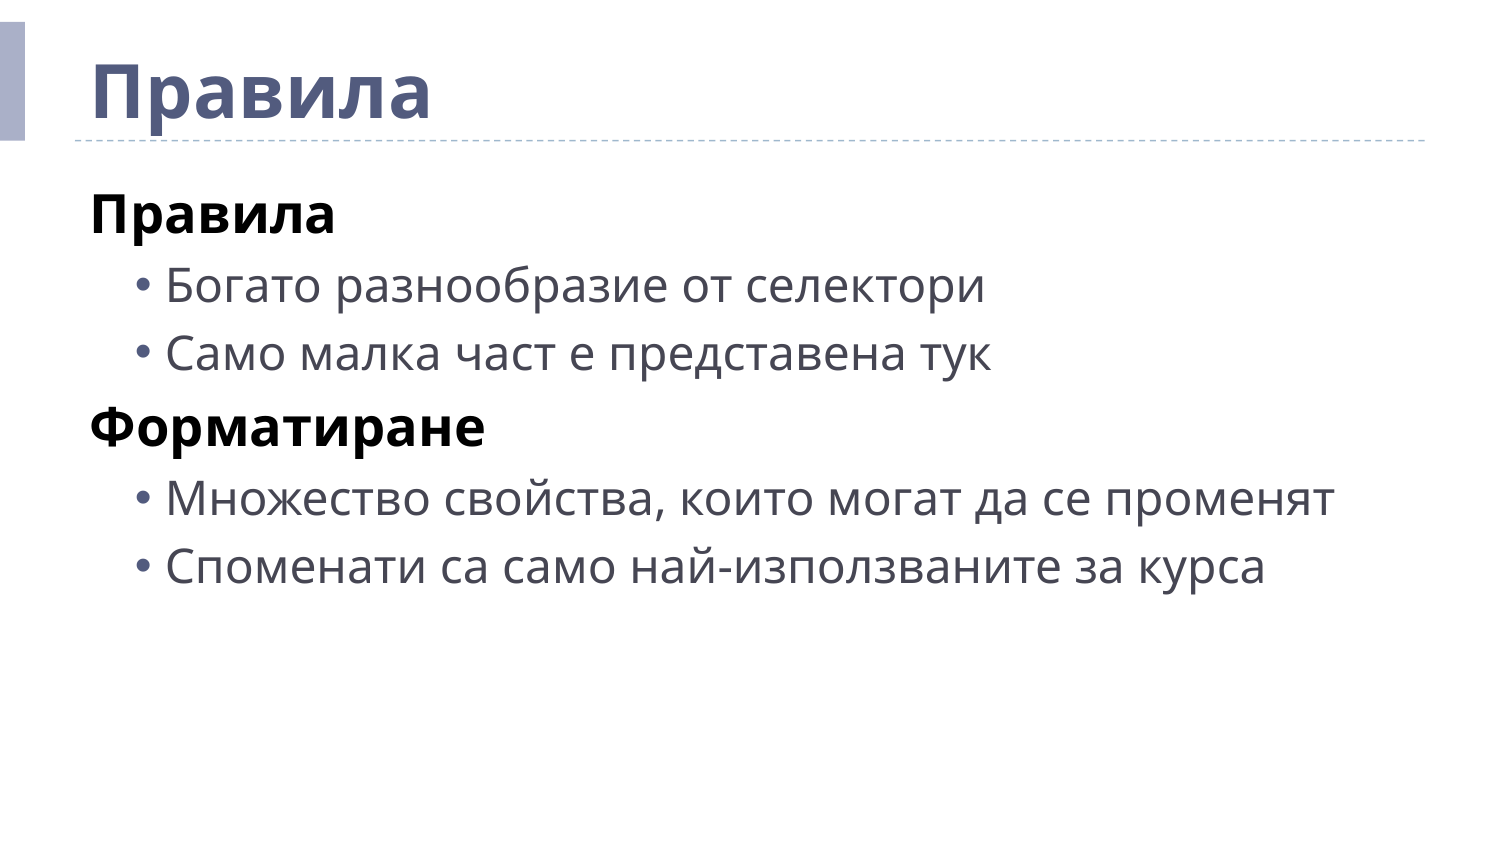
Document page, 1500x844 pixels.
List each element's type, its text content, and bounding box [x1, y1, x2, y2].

title Правила [75, 18, 1475, 141]
list Правила Богато разнообразие от селектори Само малка част е представена тук Форматиране Множество свойства, които могат да се променят Споменати са само най-използваните за курса [75, 171, 1475, 835]
